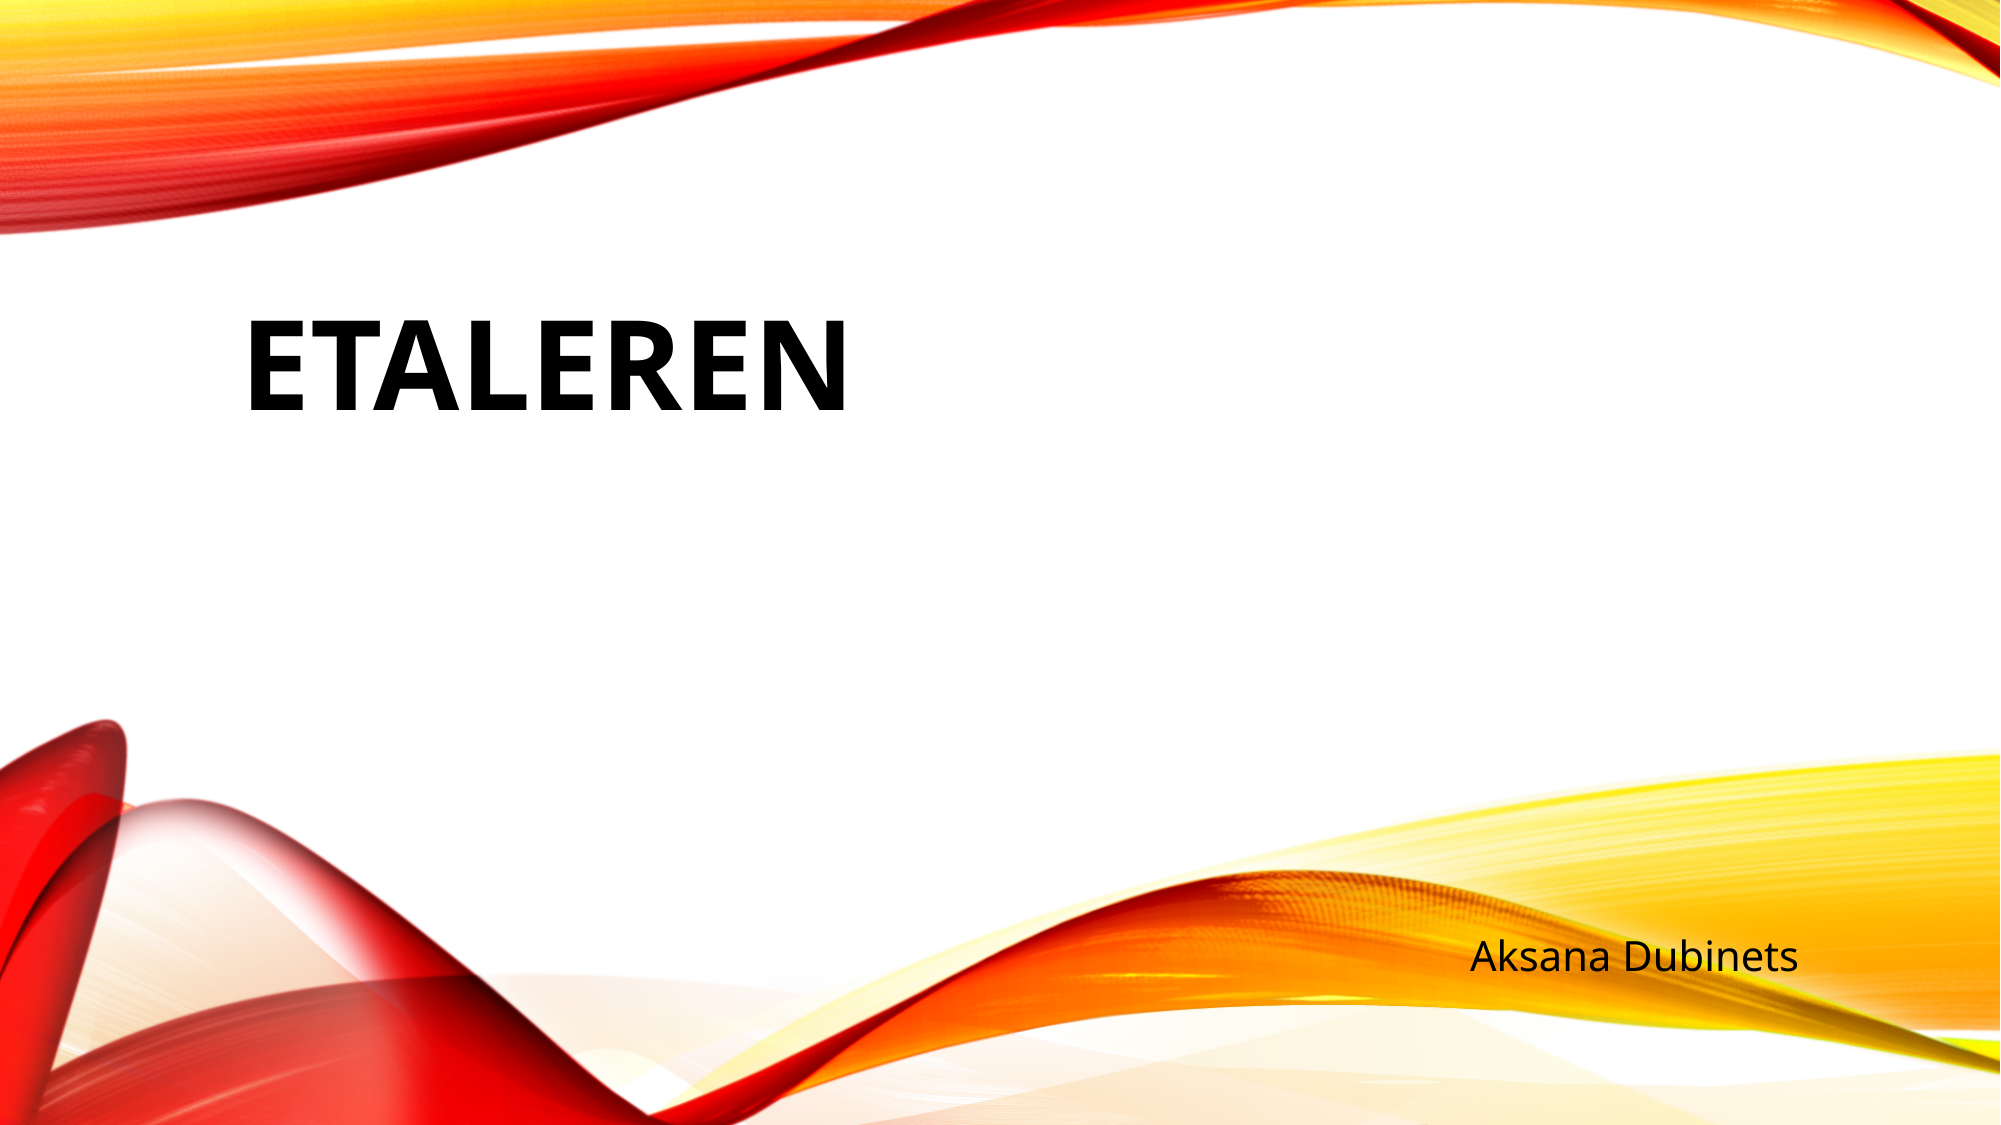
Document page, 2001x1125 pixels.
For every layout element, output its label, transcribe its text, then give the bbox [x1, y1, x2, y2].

picture [0, 0, 2000, 237]
picture [0, 717, 2000, 1125]
title Etaleren [225, 295, 1775, 596]
subtitle Aksana Dubinets [1455, 927, 1903, 1029]
